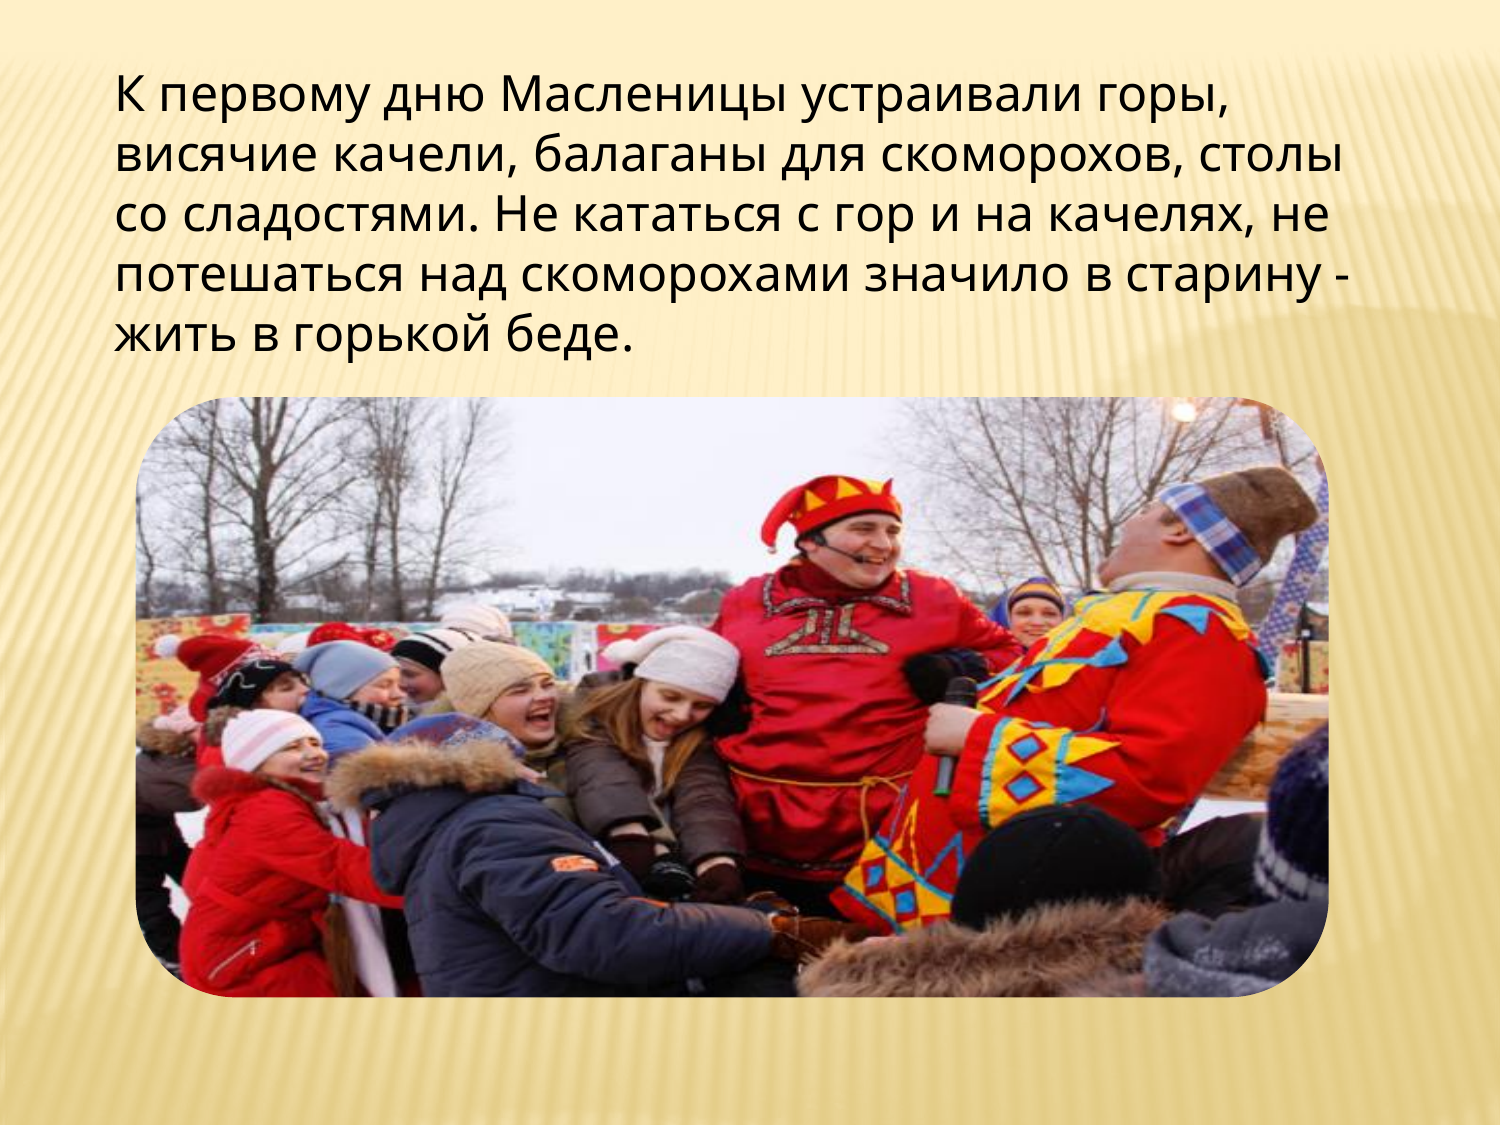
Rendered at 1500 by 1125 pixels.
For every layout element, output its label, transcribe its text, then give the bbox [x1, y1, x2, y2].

picture [135, 396, 1330, 998]
text_box К первому дню Масленицы устраивали горы, висячие качели, балаганы для скоморохов, столы со сладостями. Не кататься с гор и на качелях, не потешаться над скоморохами значило в старину - жить в горькой беде. [100, 54, 1412, 370]
